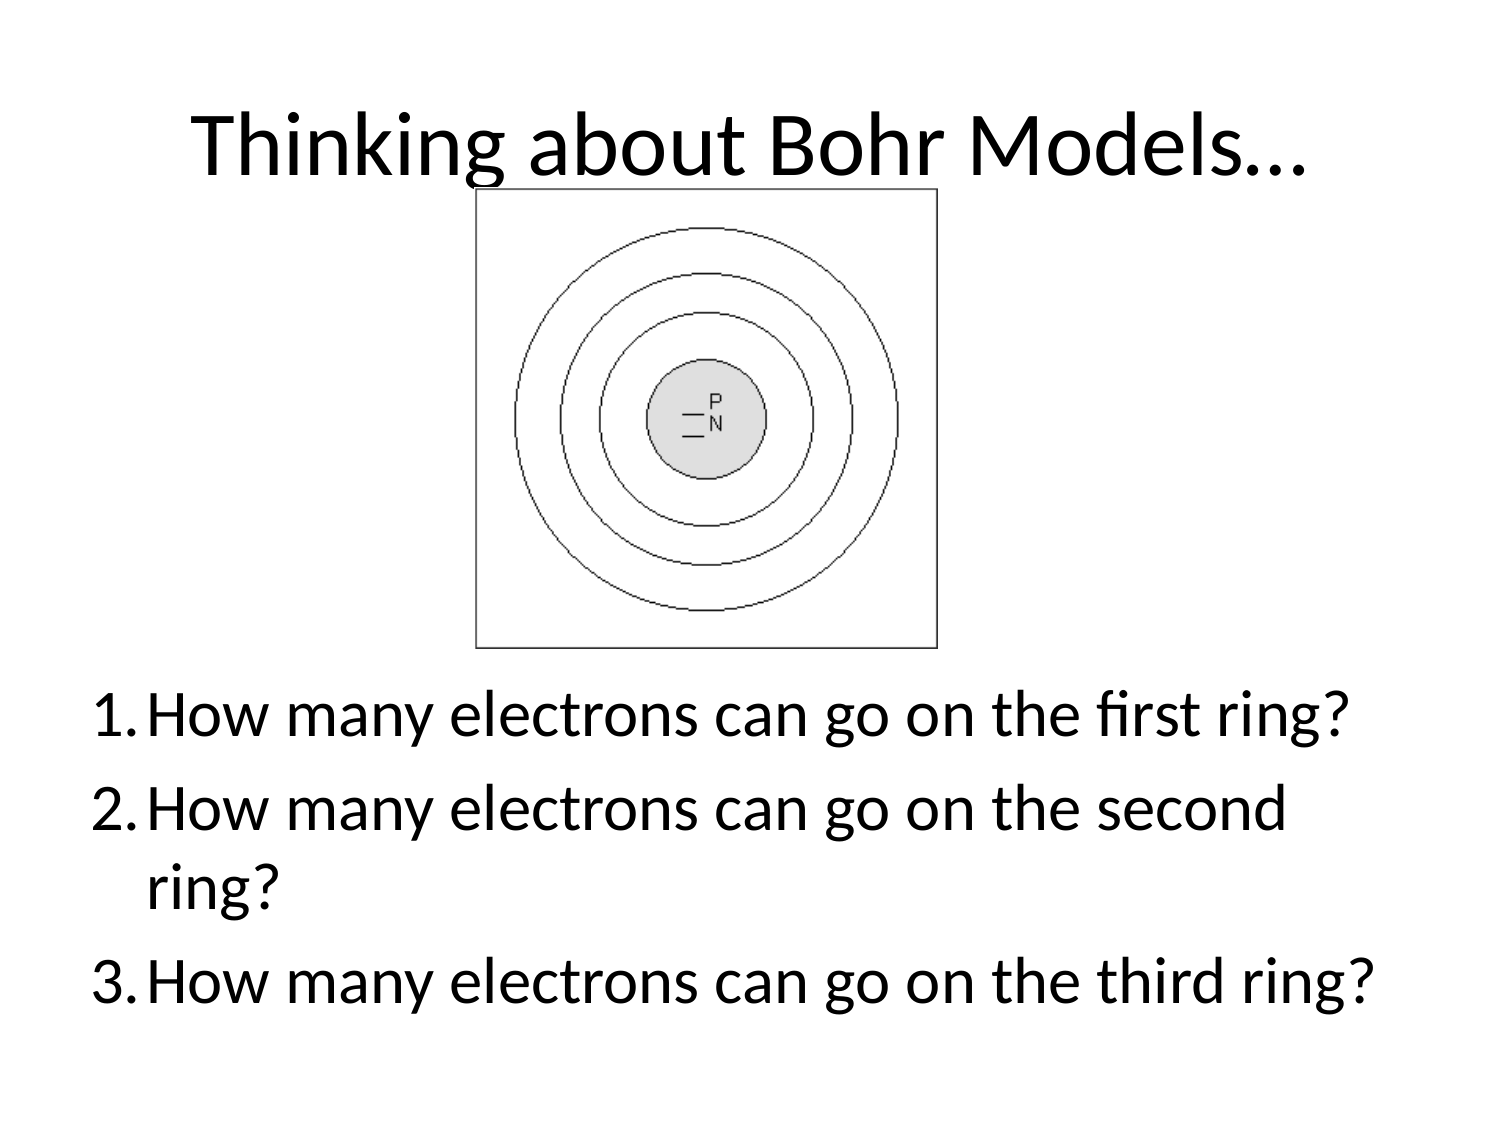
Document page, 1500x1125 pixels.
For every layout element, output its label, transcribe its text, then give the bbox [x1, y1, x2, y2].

list How many electrons can go on the first ring? How many electrons can go on the second ring? How many electrons can go on the third ring? [75, 662, 1425, 1038]
picture [474, 187, 938, 649]
title Thinking about Bohr Models… [75, 45, 1425, 233]
